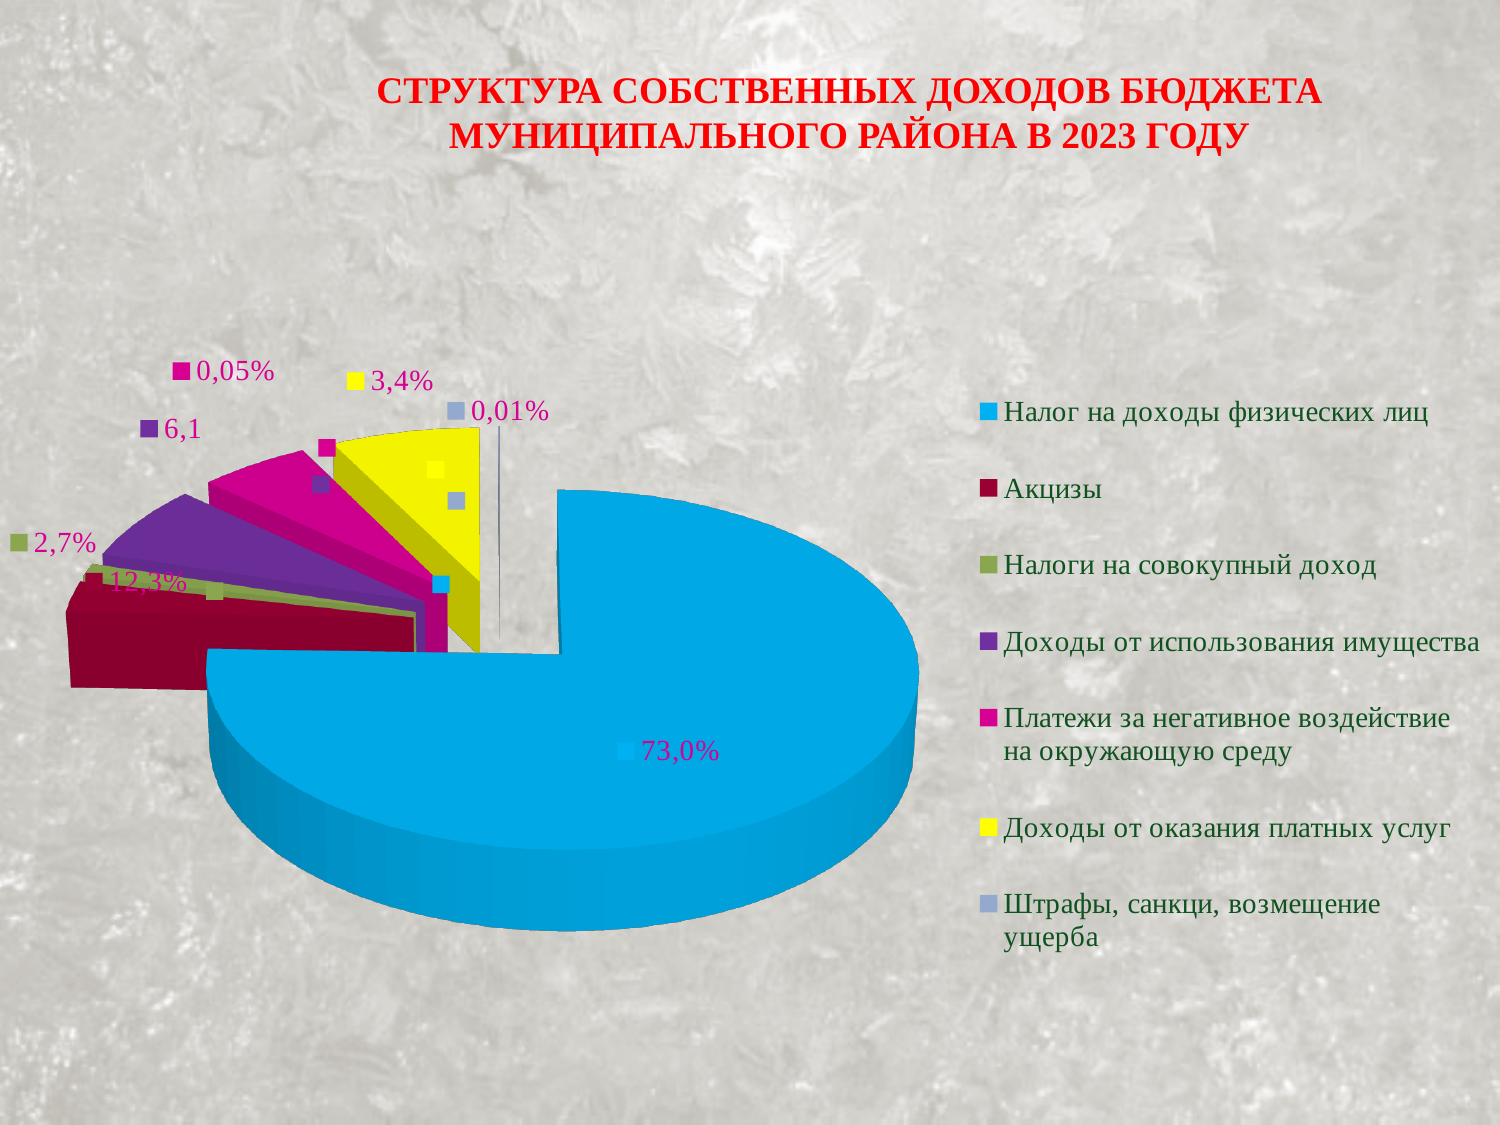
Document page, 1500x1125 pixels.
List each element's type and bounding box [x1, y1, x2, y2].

picture [0, 0, 1500, 245]
chart [0, 245, 1500, 1125]
